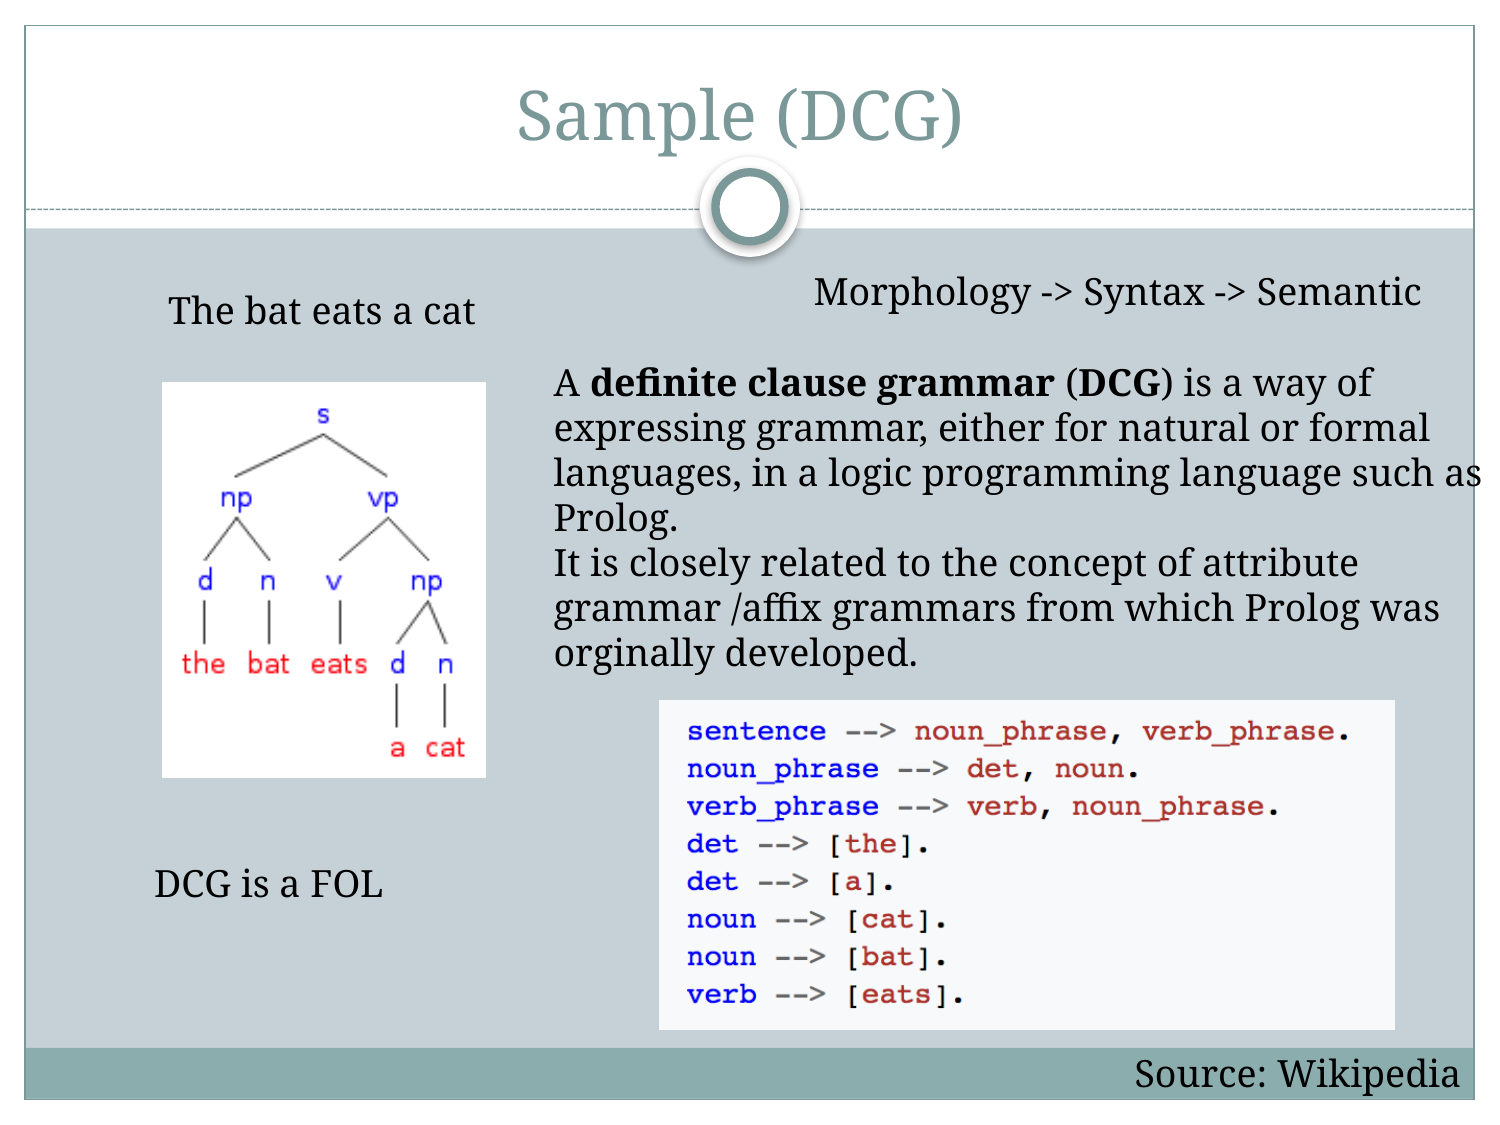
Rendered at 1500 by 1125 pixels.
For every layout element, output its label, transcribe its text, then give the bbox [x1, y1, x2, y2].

text_box Source: Wikipedia [1119, 1042, 1477, 1103]
text_box Morphology -> Syntax -> Semantic [798, 260, 1438, 321]
text_box The bat eats a cat [153, 279, 491, 340]
picture [162, 381, 486, 779]
picture [659, 700, 1396, 1030]
text_box A definite clause grammar (DCG) is a way of expressing grammar, either for natural or formal languages, in a logic programming language such as Prolog. It is closely related to the concept of attribute grammar /affix grammars from which Prolog was orginally developed. [538, 351, 1499, 682]
text_box DCG is a FOL [139, 852, 399, 913]
title Sample (DCG) [49, 37, 1450, 162]
